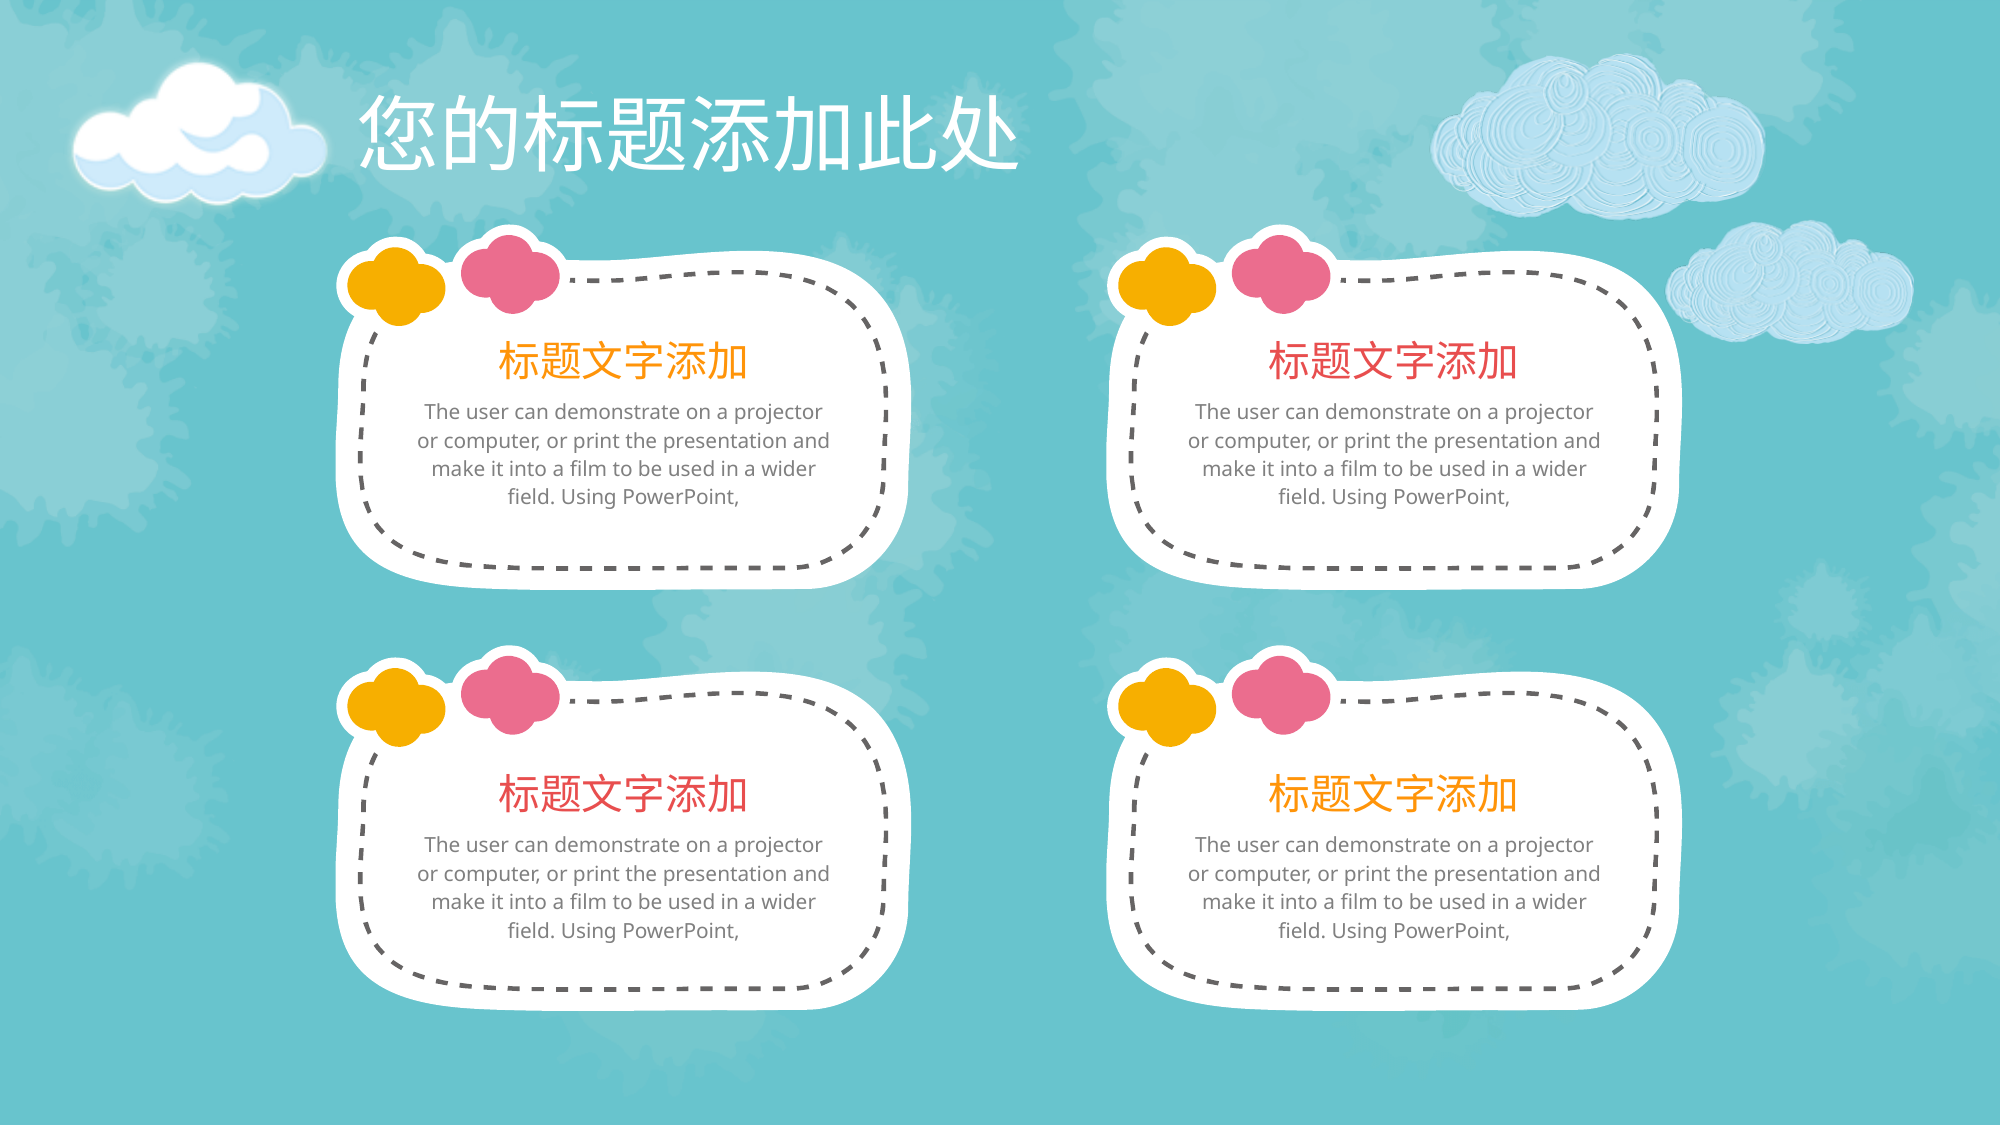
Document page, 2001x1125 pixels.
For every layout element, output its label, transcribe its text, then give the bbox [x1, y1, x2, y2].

text_box 您的标题添加此处 [341, 74, 1038, 190]
picture [0, 0, 2000, 1125]
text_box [335, 644, 912, 1011]
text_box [1106, 644, 1683, 1011]
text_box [335, 223, 912, 590]
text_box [1106, 223, 1683, 590]
